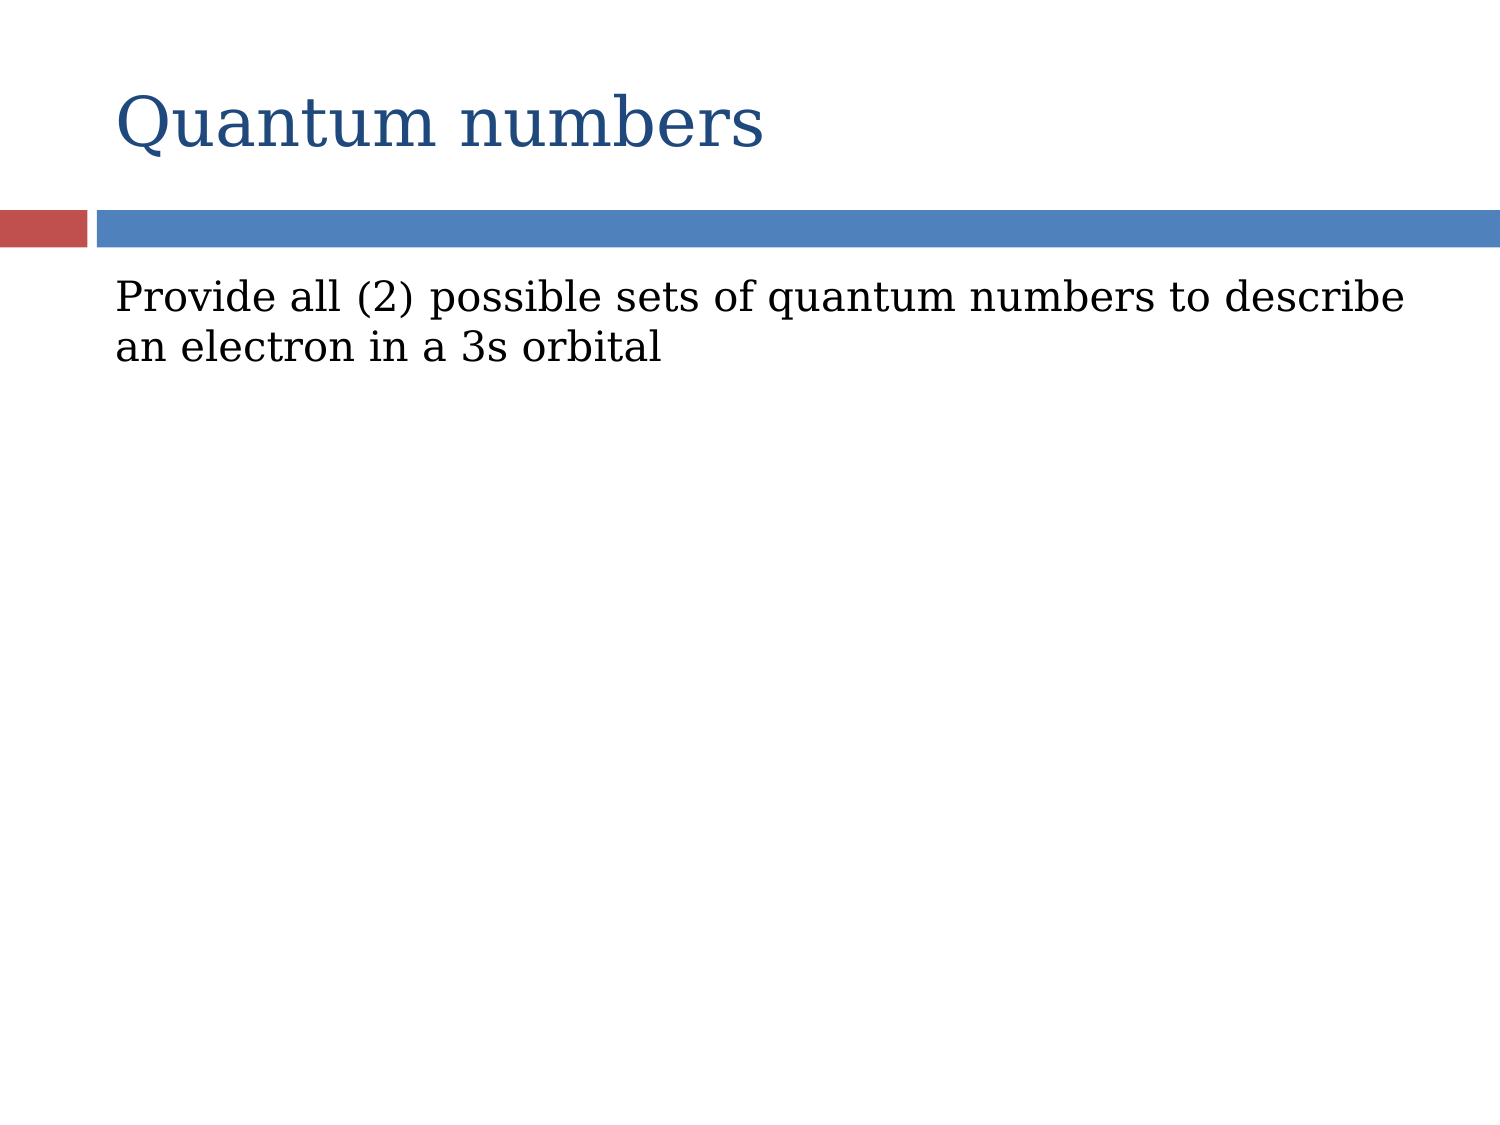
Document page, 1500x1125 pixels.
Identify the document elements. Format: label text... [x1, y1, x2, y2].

list Provide all (2) possible sets of quantum numbers to describe an electron in a 3s orbital [100, 262, 1438, 1000]
title Quantum numbers [100, 37, 1438, 200]
